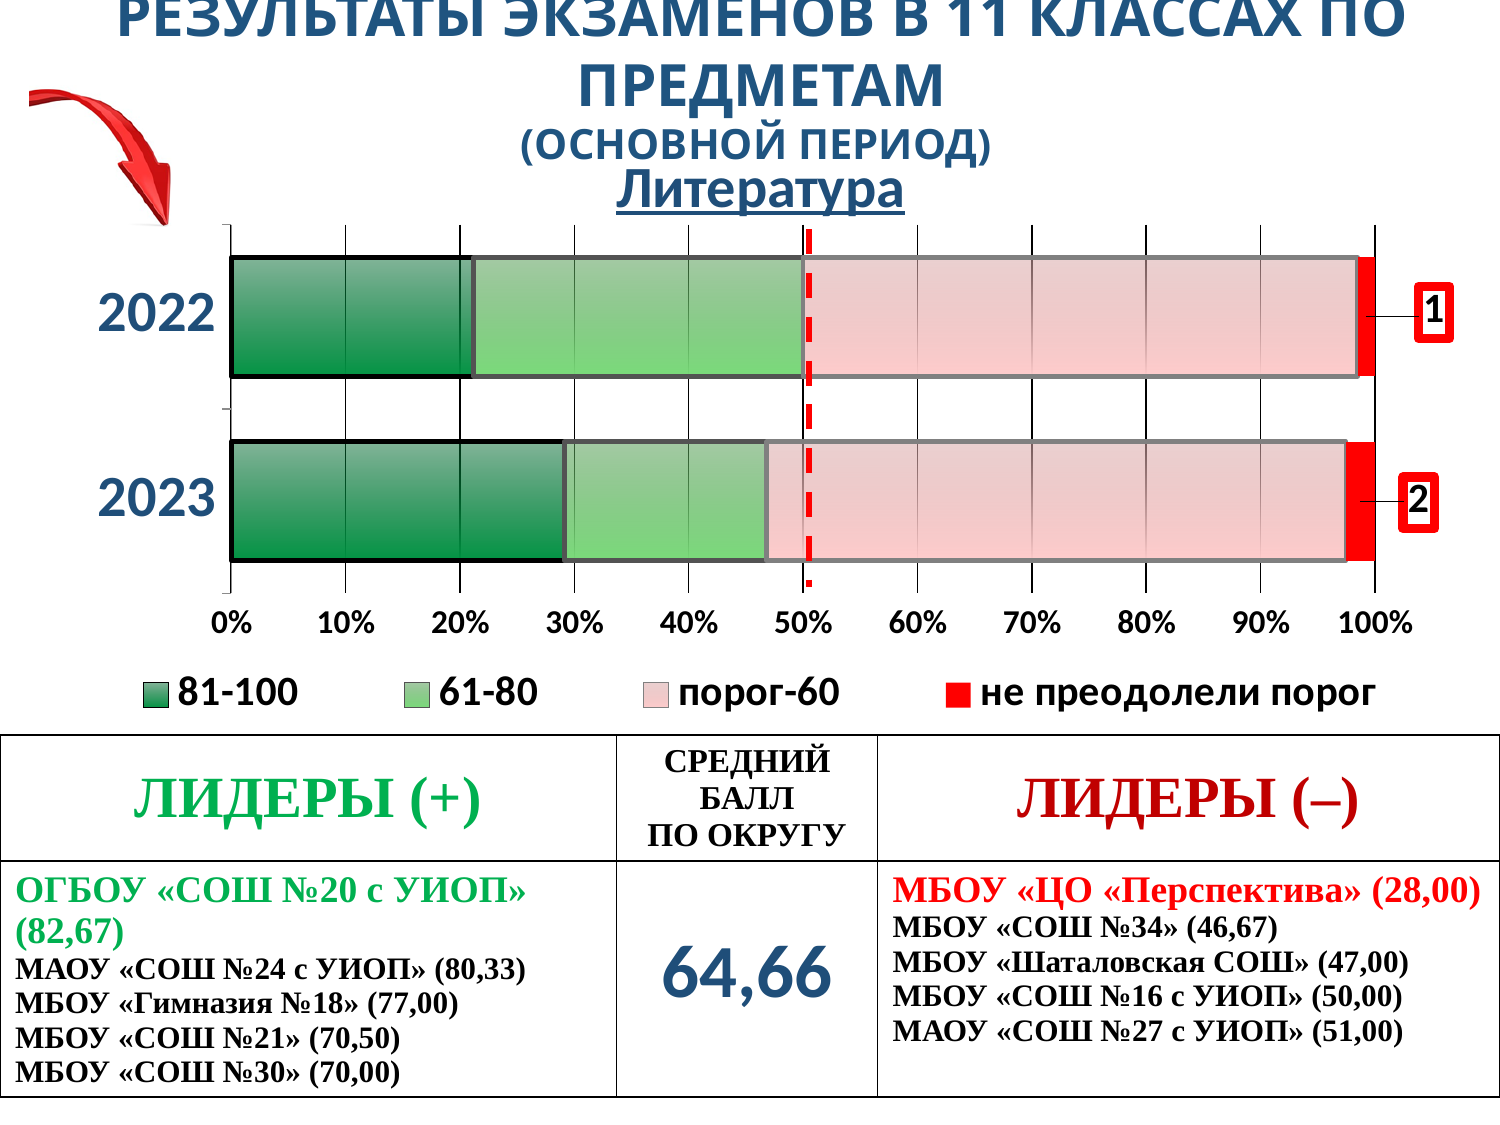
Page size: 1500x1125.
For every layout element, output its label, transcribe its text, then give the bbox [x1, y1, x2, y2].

table_header ЛИДЕРЫ (+) [1, 736, 616, 860]
chart [27, 125, 1495, 740]
table_header СРЕДНИЙ БАЛЛ ПО ОКРУГУ [617, 740, 877, 860]
text_box РЕЗУЛЬТАТЫ ЭКЗАМЕНОВ В 11 КЛАССАХ ПО ПРЕДМЕТАМ (ОСНОВНОЙ ПЕРИОД) [23, 22, 1500, 124]
table_cell ОГБОУ «СОШ №20 с УИОП» (82,67) МАОУ «СОШ №24 с УИОП» (80,33) МБОУ «Гимназия №18» (77,00) МБОУ «СОШ №21» (70,50) МБОУ «СОШ №30» (70,00) [1, 862, 616, 1096]
table_header ЛИДЕРЫ (–) [878, 736, 1499, 860]
table_cell 64,66 [617, 862, 877, 1096]
table_cell МБОУ «ЦО «Перспектива» (28,00) МБОУ «СОШ №34» (46,67) МБОУ «Шаталовская СОШ» (47,00) МБОУ «СОШ №16 с УИОП» (50,00) МАОУ «СОШ №27 с УИОП» (51,00) [878, 862, 1499, 1096]
picture [29, 69, 195, 235]
